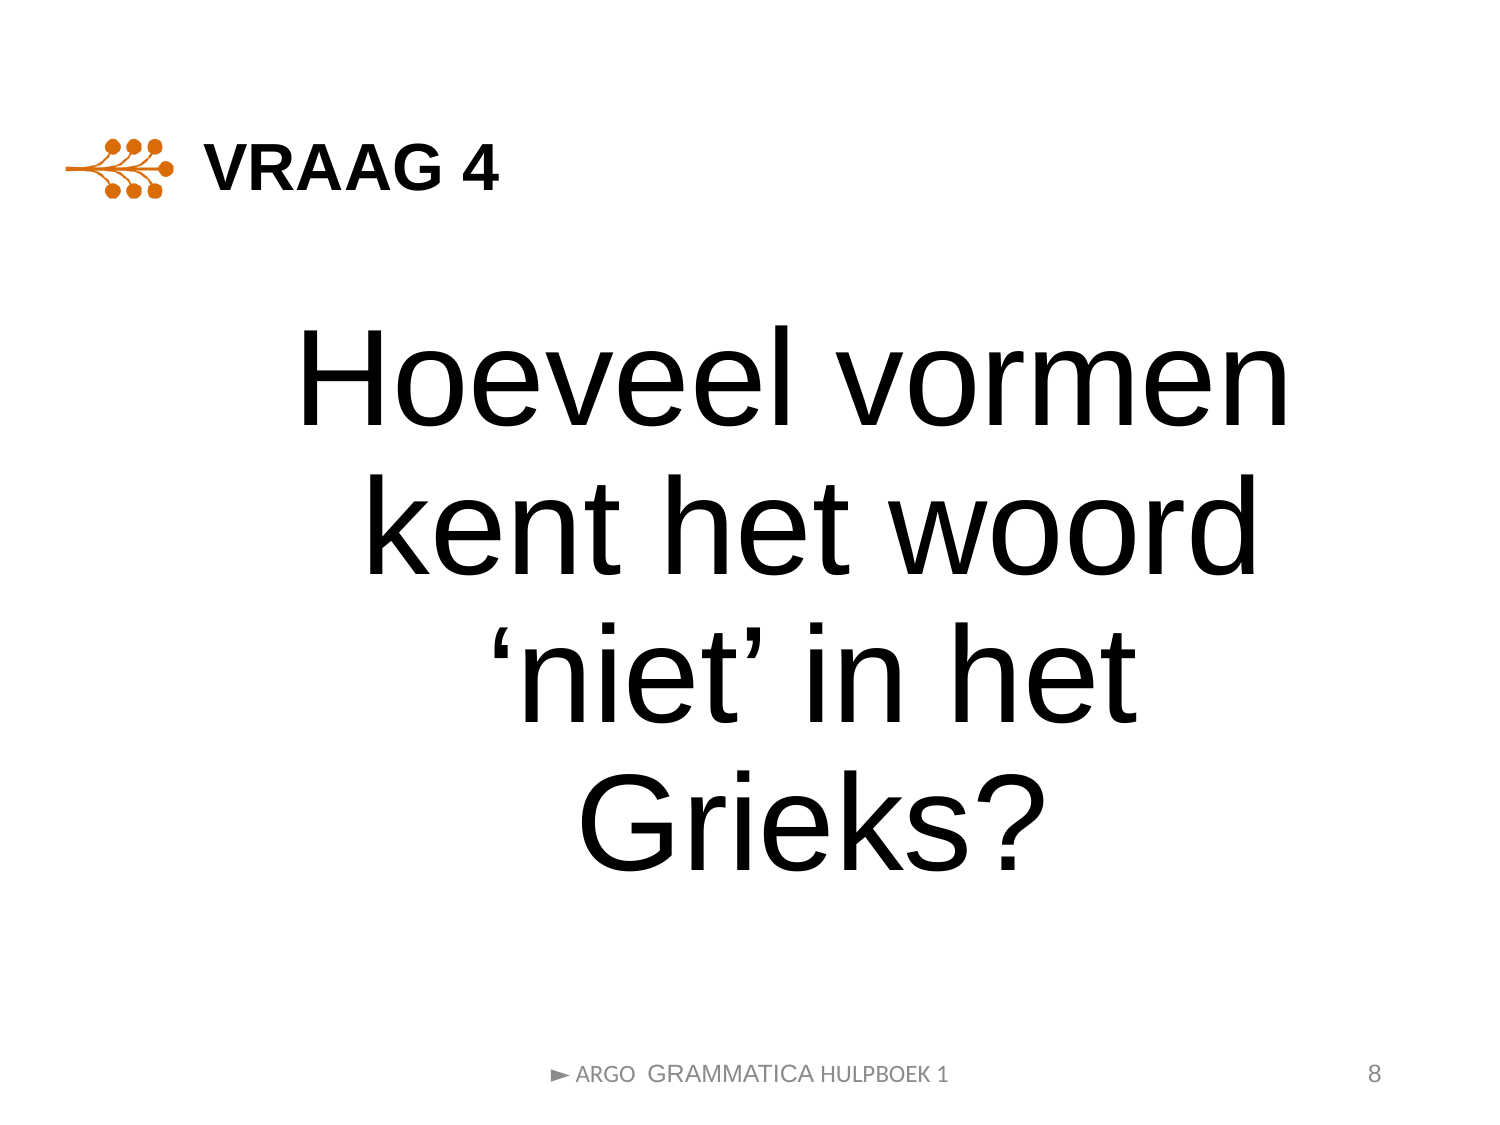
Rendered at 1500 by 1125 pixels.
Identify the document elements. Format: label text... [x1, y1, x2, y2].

picture [65, 138, 174, 199]
slide_number 8 [1059, 1042, 1397, 1103]
list Hoeveel vormen kent het woord ‘niet’ in het Grieks? [190, 299, 1397, 1014]
title Vraag 4 [188, 59, 1397, 278]
footer ► ARGO GRAMMATICA HULPBOEK 1 [496, 1042, 1004, 1103]
